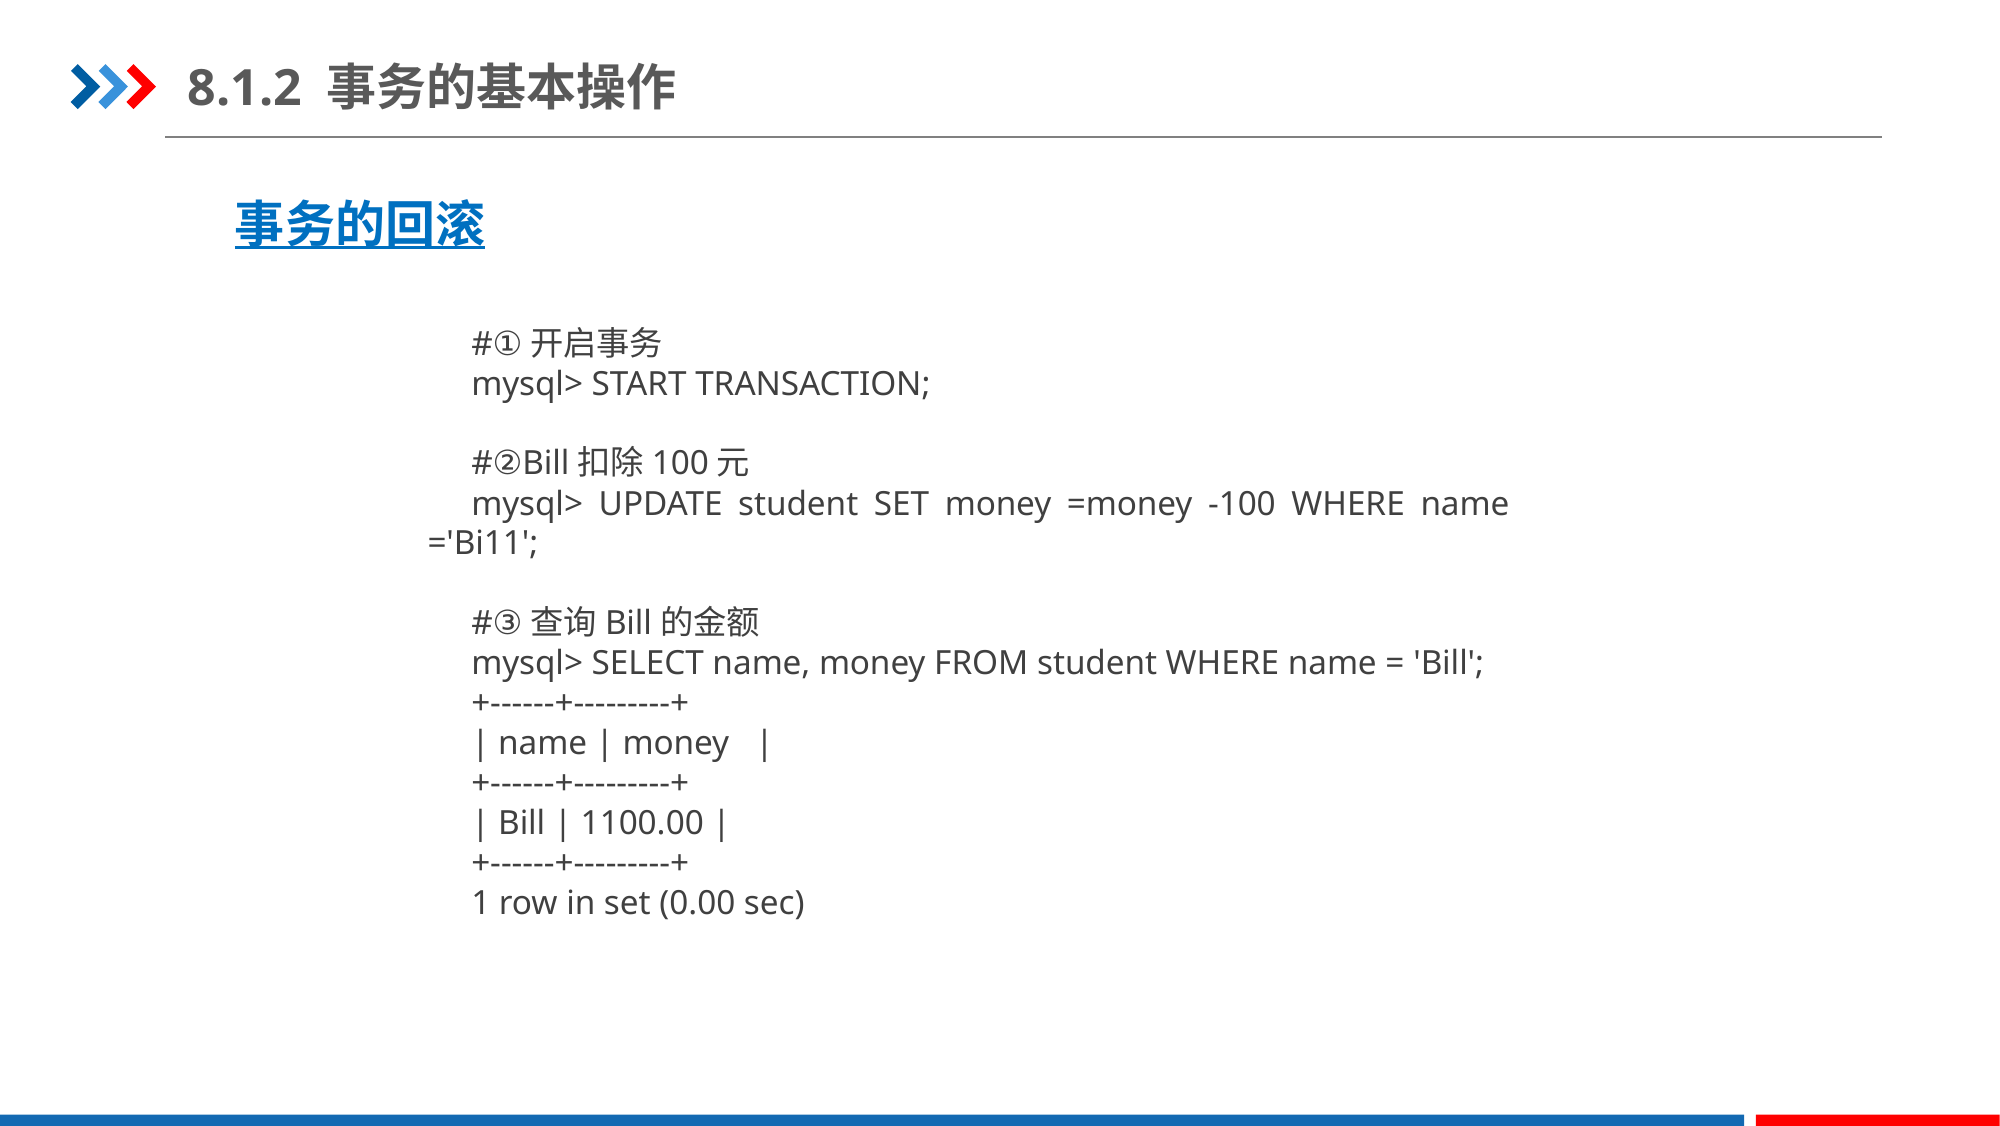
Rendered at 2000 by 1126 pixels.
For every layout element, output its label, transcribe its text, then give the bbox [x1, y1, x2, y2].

text_box 事务的回滚 [220, 184, 901, 260]
text_box #①开启事务 mysql> START TRANSACTION; #②Bill扣除100元 mysql> UPDATE student SET money =money -100 WHERE name ='Bi11'; #③查询Bill的金额 mysql> SELECT name, money FROM student WHERE name = 'Bill'; +------+---------+ | name | money | +------+---------+ | Bill | 1100.00 | +------+---------+ 1 row in set (0.00 sec) [412, 314, 1526, 929]
text_box 8.1.2 事务的基本操作 [187, 43, 827, 127]
